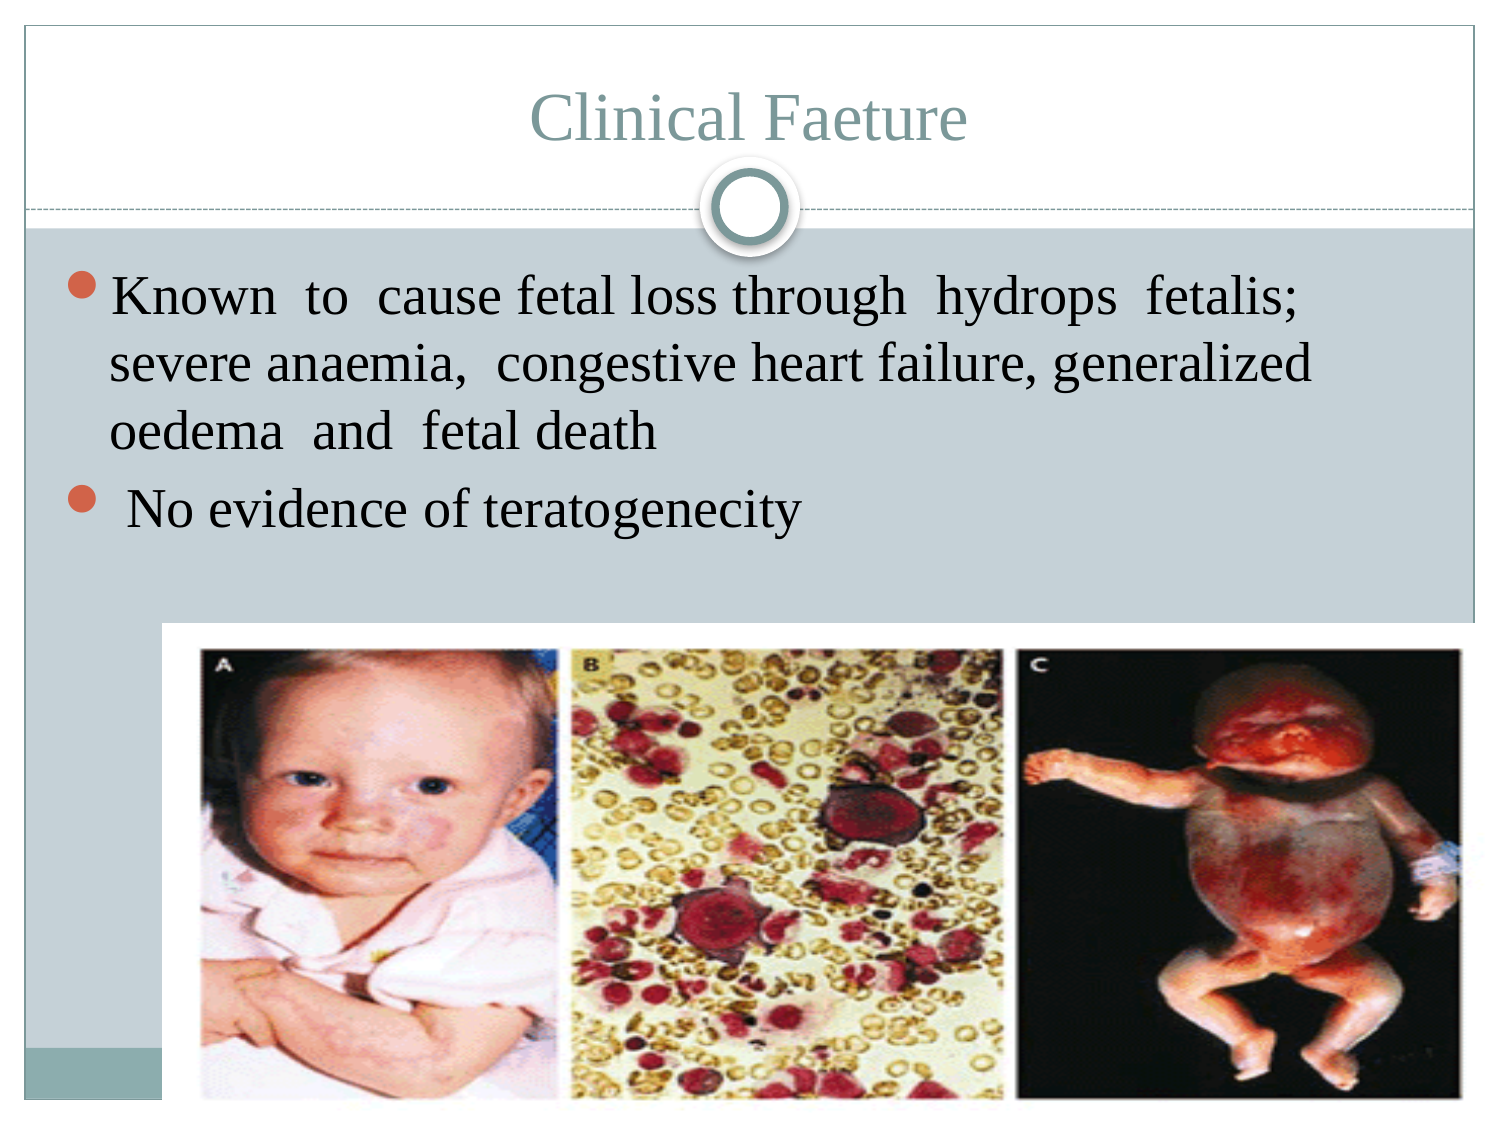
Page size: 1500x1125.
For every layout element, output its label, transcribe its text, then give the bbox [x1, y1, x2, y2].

picture [162, 623, 1500, 1125]
list Known to cause fetal loss through hydrops fetalis; severe anaemia, congestive heart failure, generalized oedema and fetal death No evidence of teratogenecity [49, 250, 1445, 1001]
title Clinical Faeture [49, 37, 1450, 162]
